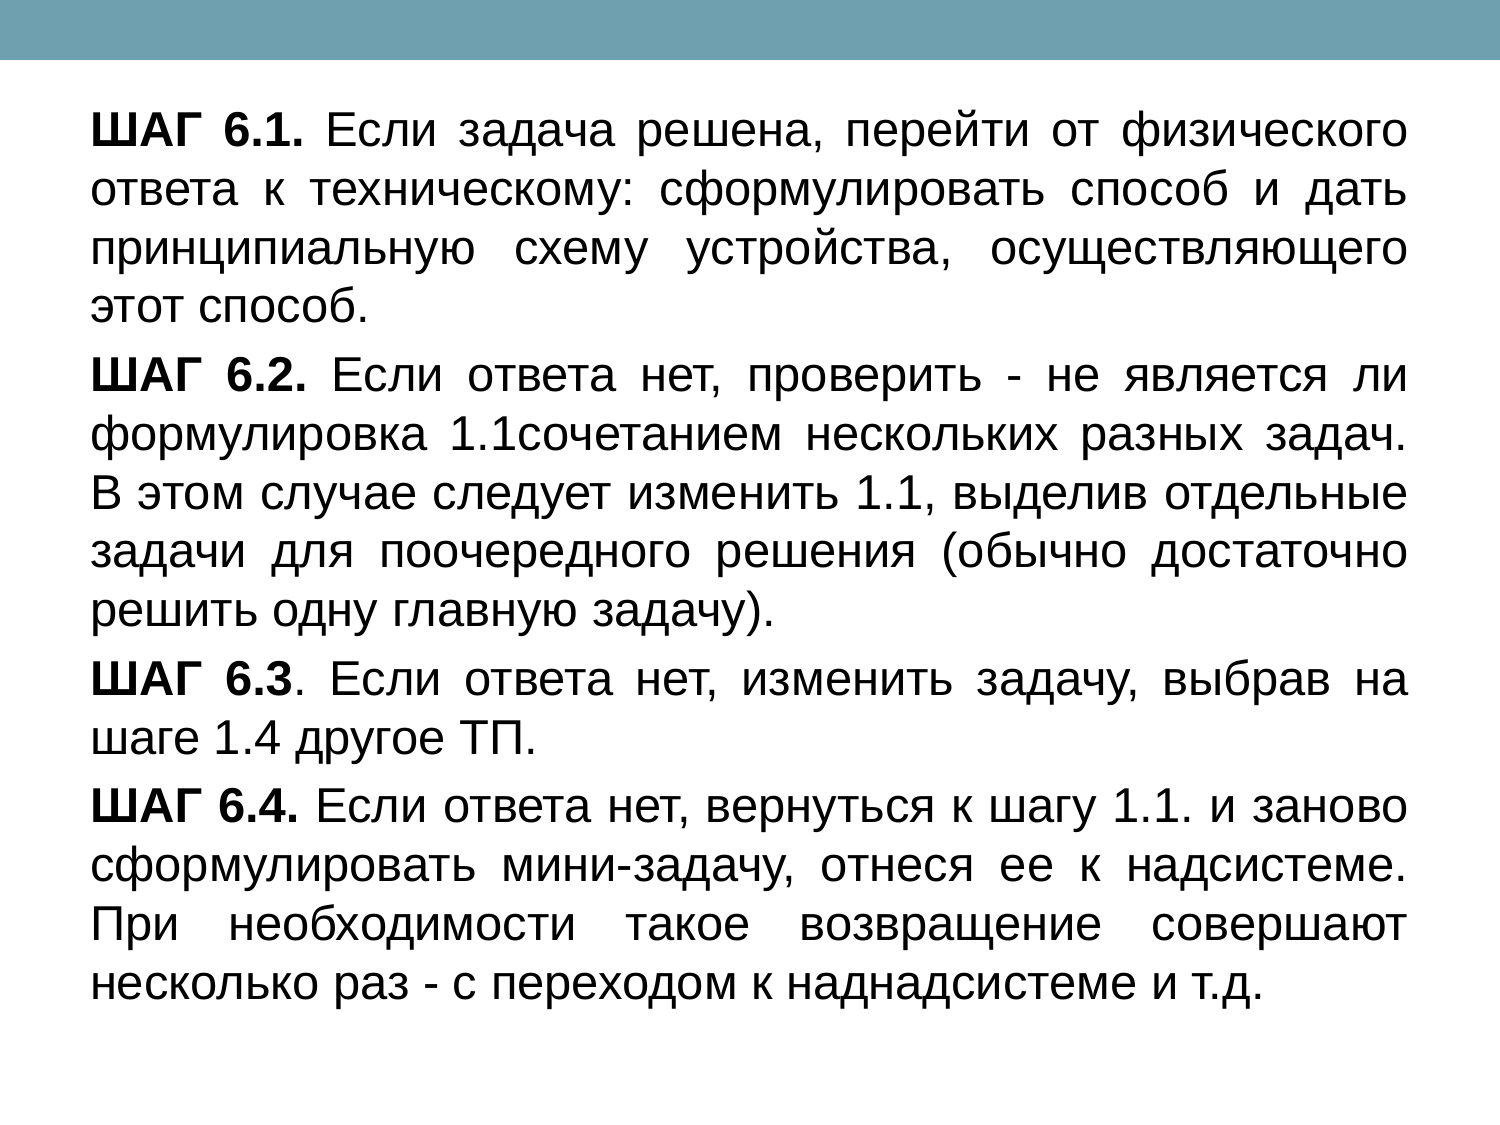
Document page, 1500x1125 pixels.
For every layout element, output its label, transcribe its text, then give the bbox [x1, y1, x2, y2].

list ШАГ 6.1. Если задача решена, перейти от физического ответа к техническому: сформулировать способ и дать принципиальную схему устройства, осуществляющего этот способ. ШАГ 6.2. Если ответа нет, проверить - не является ли формулировка 1.1сочетанием нескольких разных задач. В этом случае следует изменить 1.1, выделив отдельные задачи для поочередного решения (обычно достаточно решить одну главную задачу). ШАГ 6.3. Если ответа нет, изменить задачу, выбрав на шаге 1.4 другое ТП. ШАГ 6.4. Если ответа нет, вернуться к шагу 1.1. и заново сформулировать мини-задачу, отнеся ее к надсистеме. При необходимости такое возвращение совершают несколько раз - с переходом к наднадсистеме и т.д. [75, 90, 1425, 1063]
